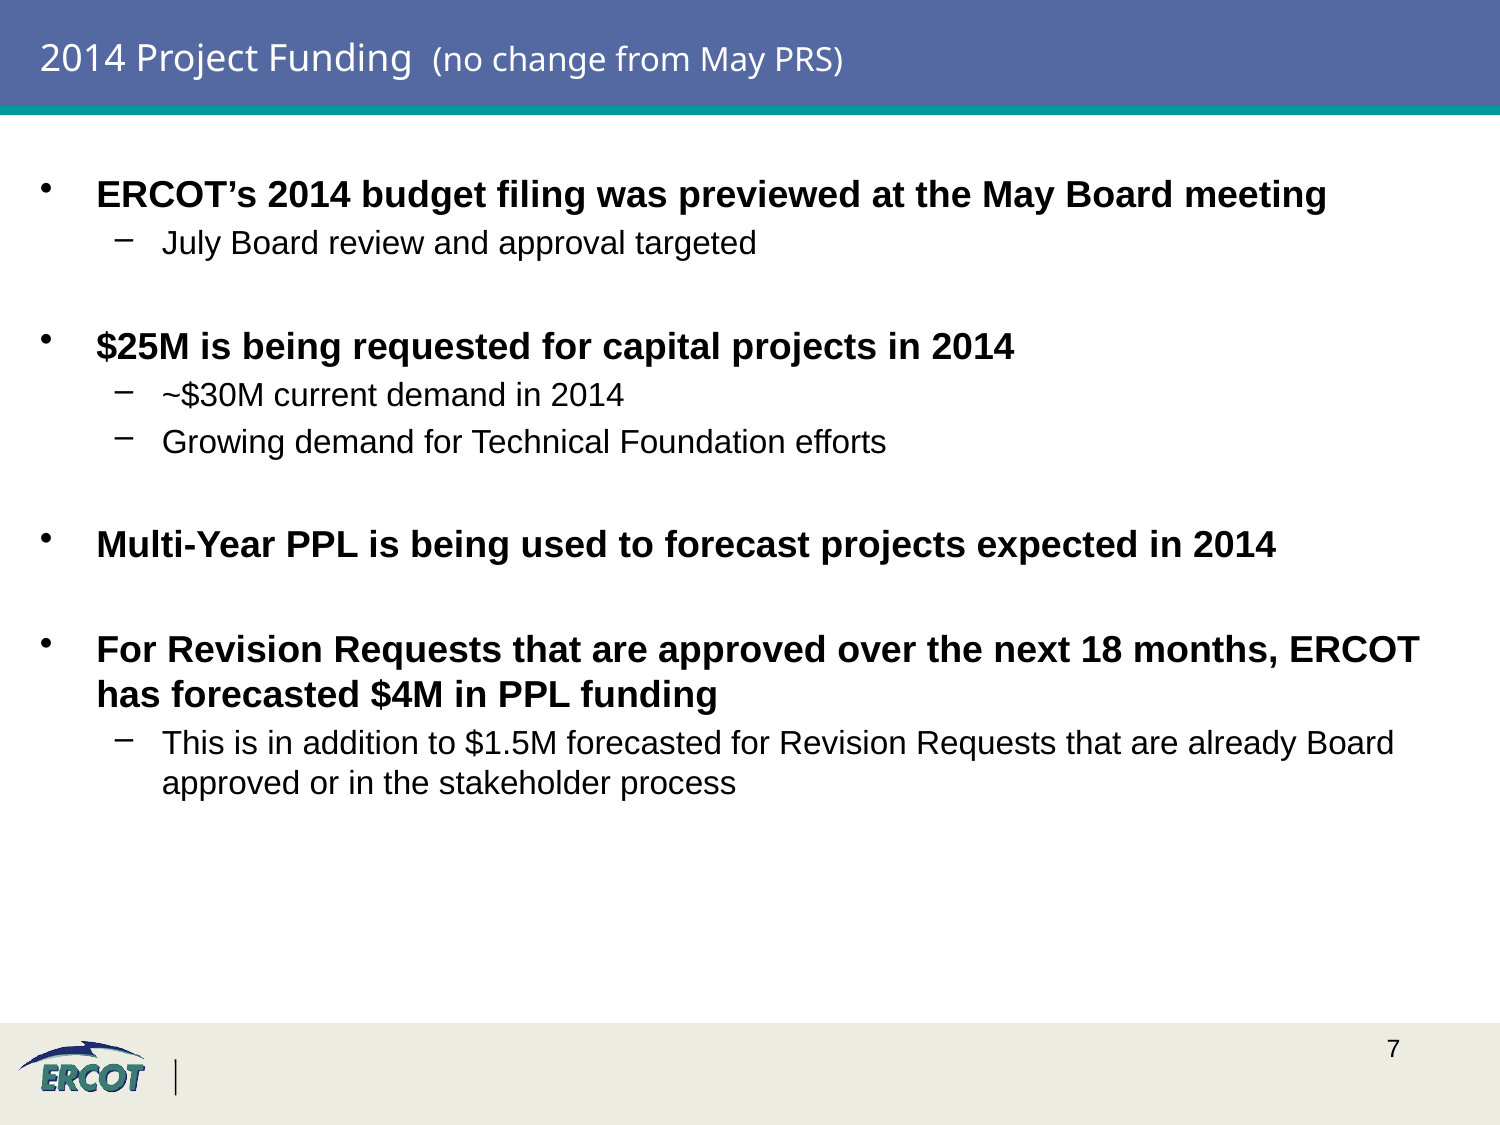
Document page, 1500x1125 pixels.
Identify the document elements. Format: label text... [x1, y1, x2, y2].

picture [10, 1031, 151, 1111]
title 2014 Project Funding (no change from May PRS) [24, 0, 1200, 113]
list ERCOT’s 2014 budget filing was previewed at the May Board meeting July Board review and approval targeted $25M is being requested for capital projects in 2014 ~$30M current demand in 2014 Growing demand for Technical Foundation efforts Multi-Year PPL is being used to forecast projects expected in 2014 For Revision Requests that are approved over the next 18 months, ERCOT has forecasted $4M in PPL funding This is in addition to $1.5M forecasted for Revision Requests that are already Board approved or in the stakeholder process [24, 162, 1475, 1013]
